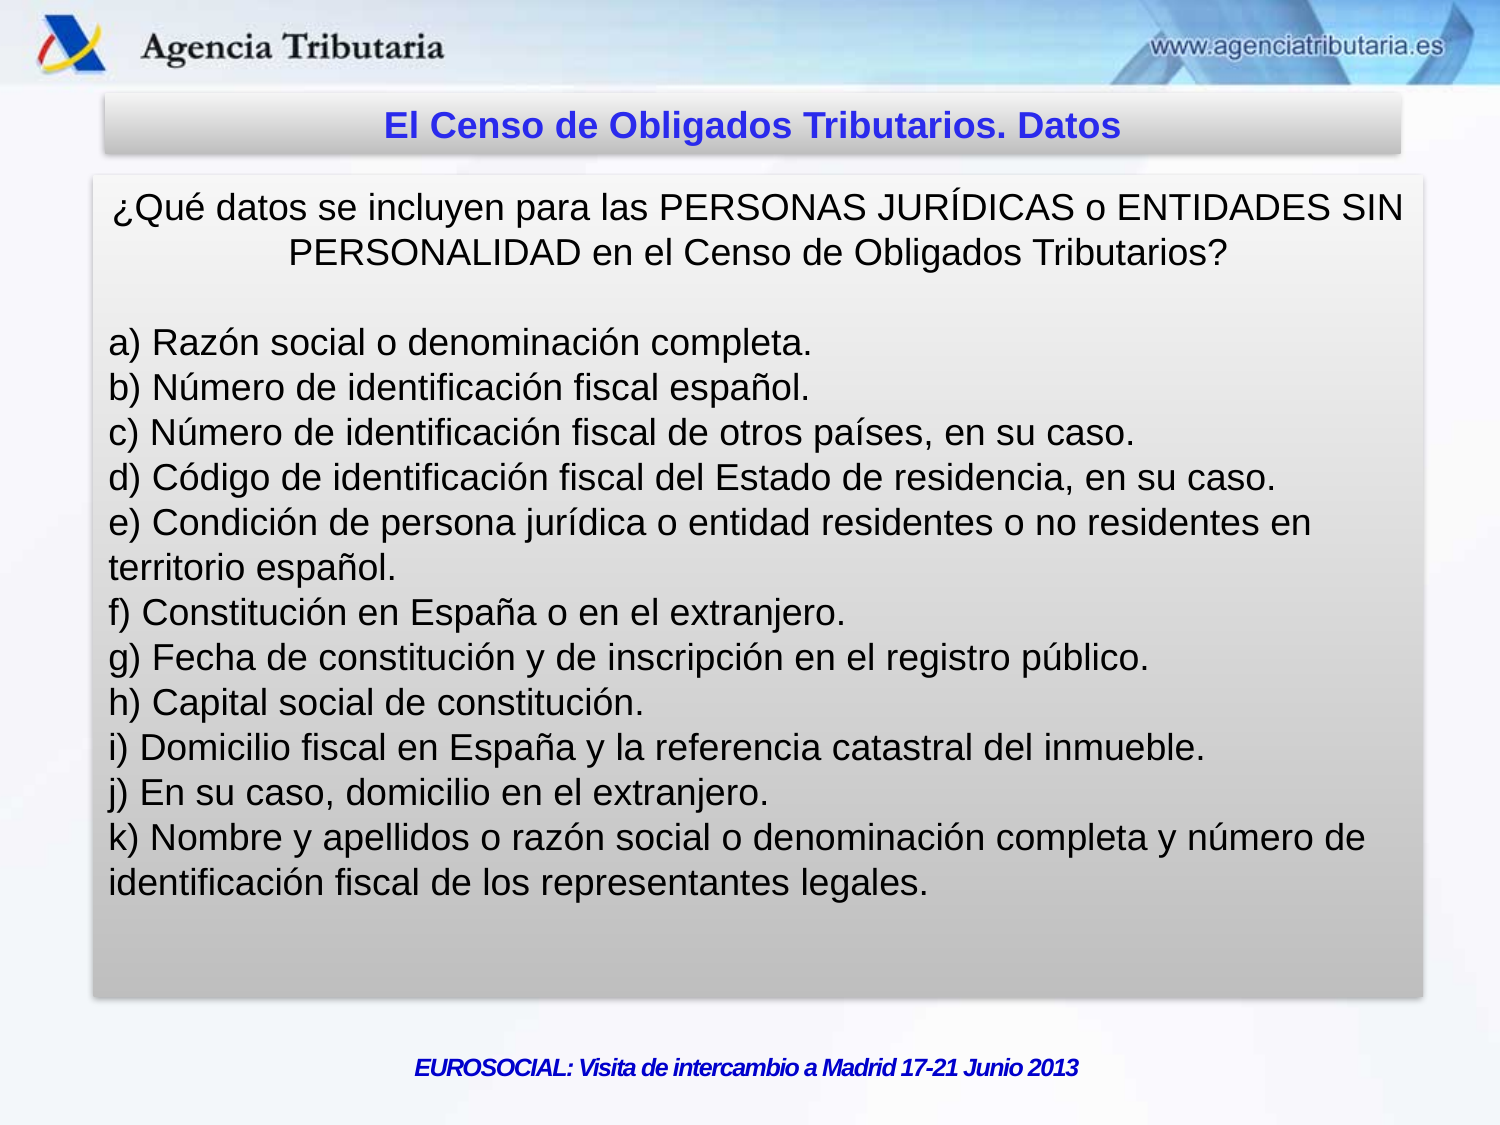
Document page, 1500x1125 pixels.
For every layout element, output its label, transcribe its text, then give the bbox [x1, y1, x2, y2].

text_box ¿Qué datos se incluyen para las PERSONAS JURÍDICAS o ENTIDADES SIN PERSONALIDAD en el Censo de Obligados Tributarios? a) Razón social o denominación completa. b) Número de identificación fiscal español. c) Número de identificación fiscal de otros países, en su caso. d) Código de identificación fiscal del Estado de residencia, en su caso. e) Condición de persona jurídica o entidad residentes o no residentes en territorio español. f) Constitución en España o en el extranjero. g) Fecha de constitución y de inscripción en el registro público. h) Capital social de constitución. i) Domicilio fiscal en España y la referencia catastral del inmueble. j) En su caso, domicilio en el extranjero. k) Nombre y apellidos o razón social o denominación completa y número de identificación fiscal de los representantes legales. [93, 175, 1424, 997]
text_box El Censo de Obligados Tributarios. Datos [105, 93, 1401, 154]
picture [0, 0, 1500, 1125]
text_box EUROSOCIAL: Visita de intercambio a Madrid 17-21 Junio 2013 [46, 1044, 1454, 1090]
